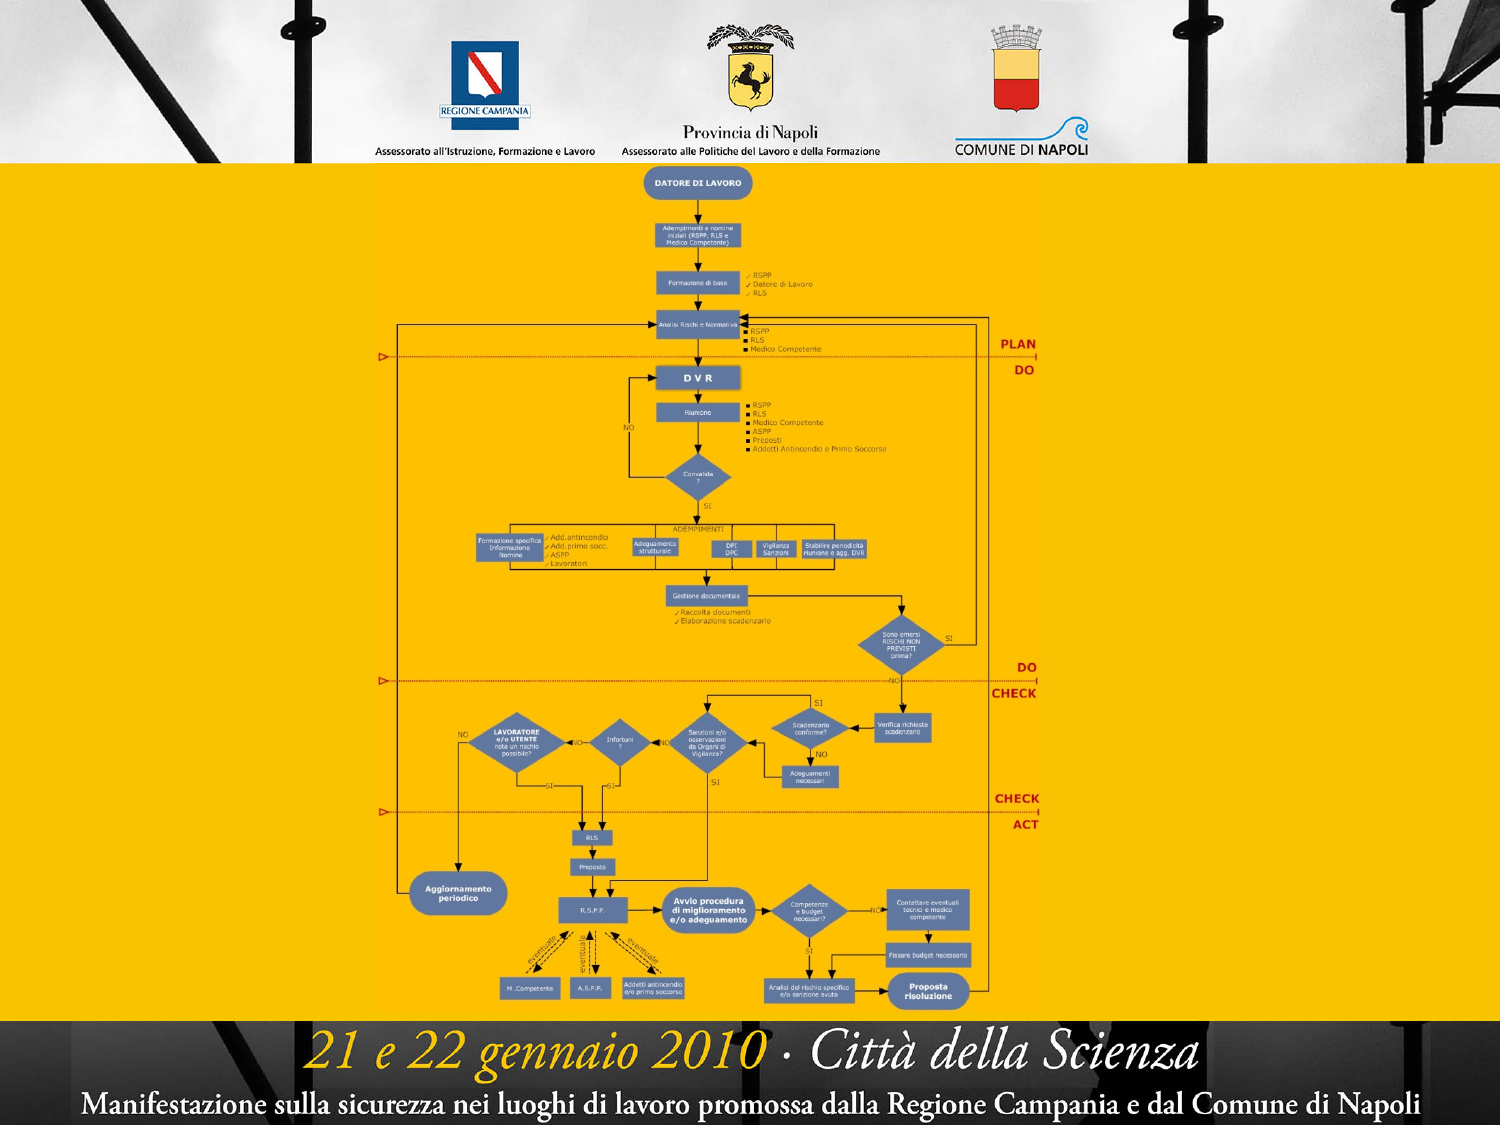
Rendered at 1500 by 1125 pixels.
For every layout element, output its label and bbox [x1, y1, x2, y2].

list [374, 163, 1042, 1012]
picture [0, 0, 1500, 1125]
